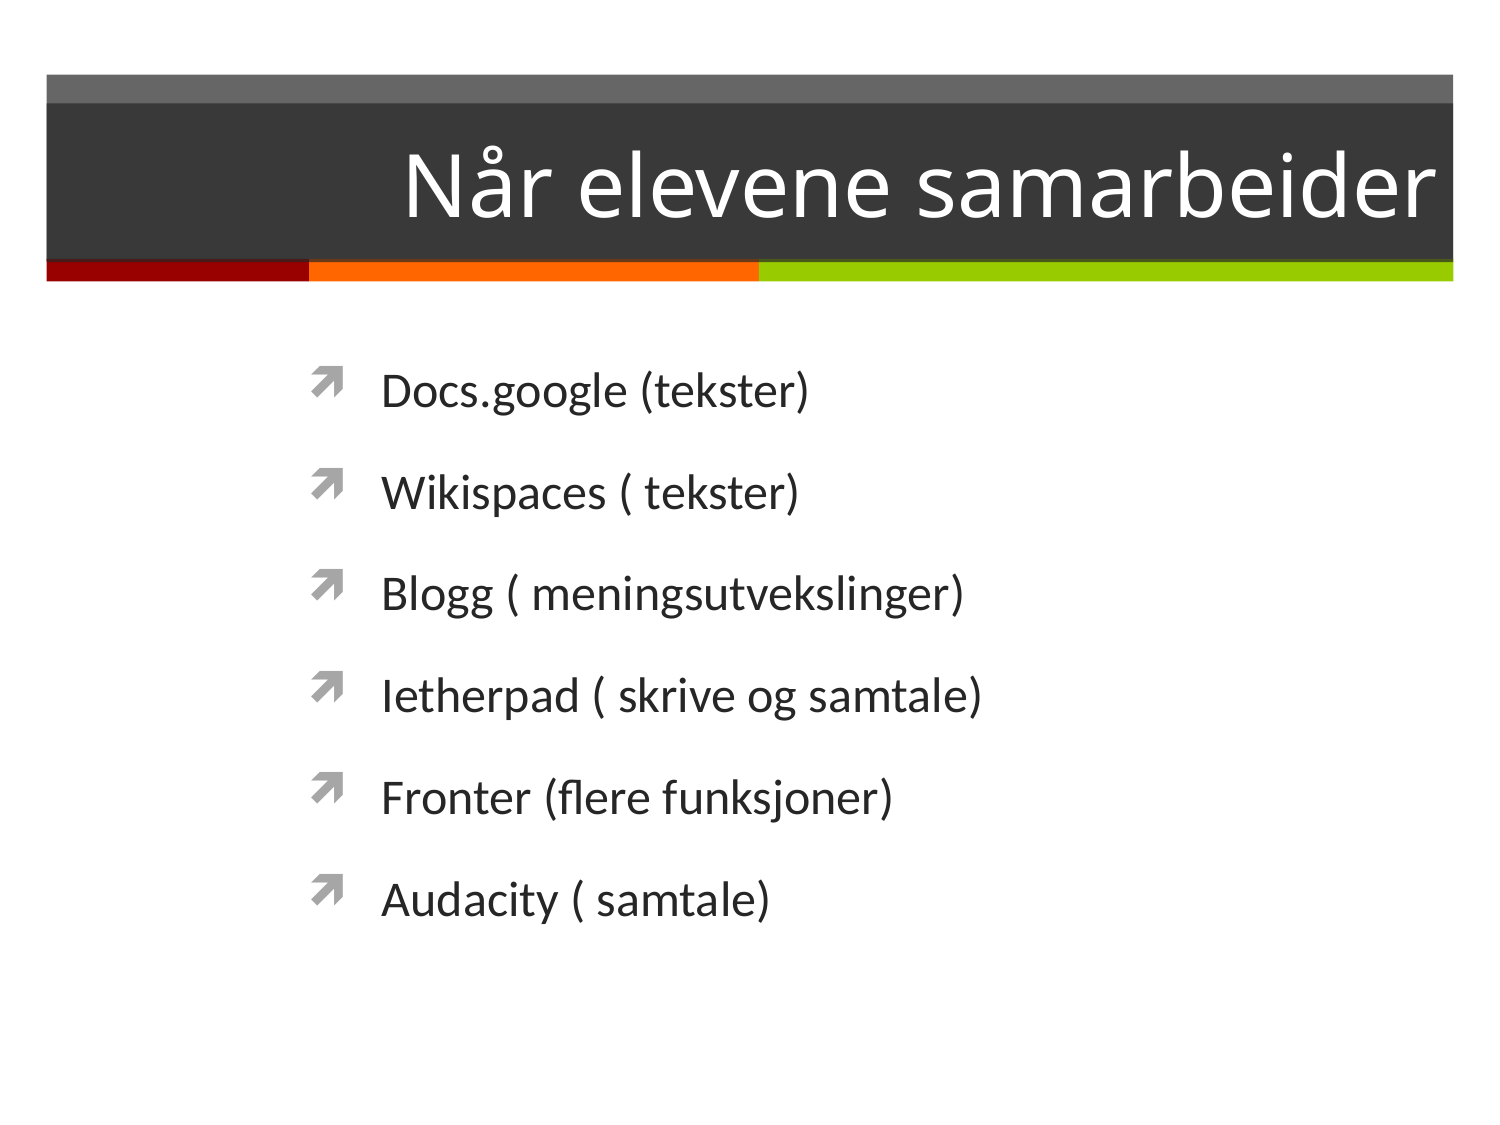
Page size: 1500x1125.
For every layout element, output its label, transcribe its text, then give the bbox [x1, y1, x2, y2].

title Når elevene samarbeider [46, 103, 1454, 263]
list Docs.google (tekster) Wikispaces ( tekster) Blogg ( meningsutvekslinger) Ietherpad ( skrive og samtale) Fronter (flere funksjoner) Audacity ( samtale) [292, 350, 1454, 1005]
